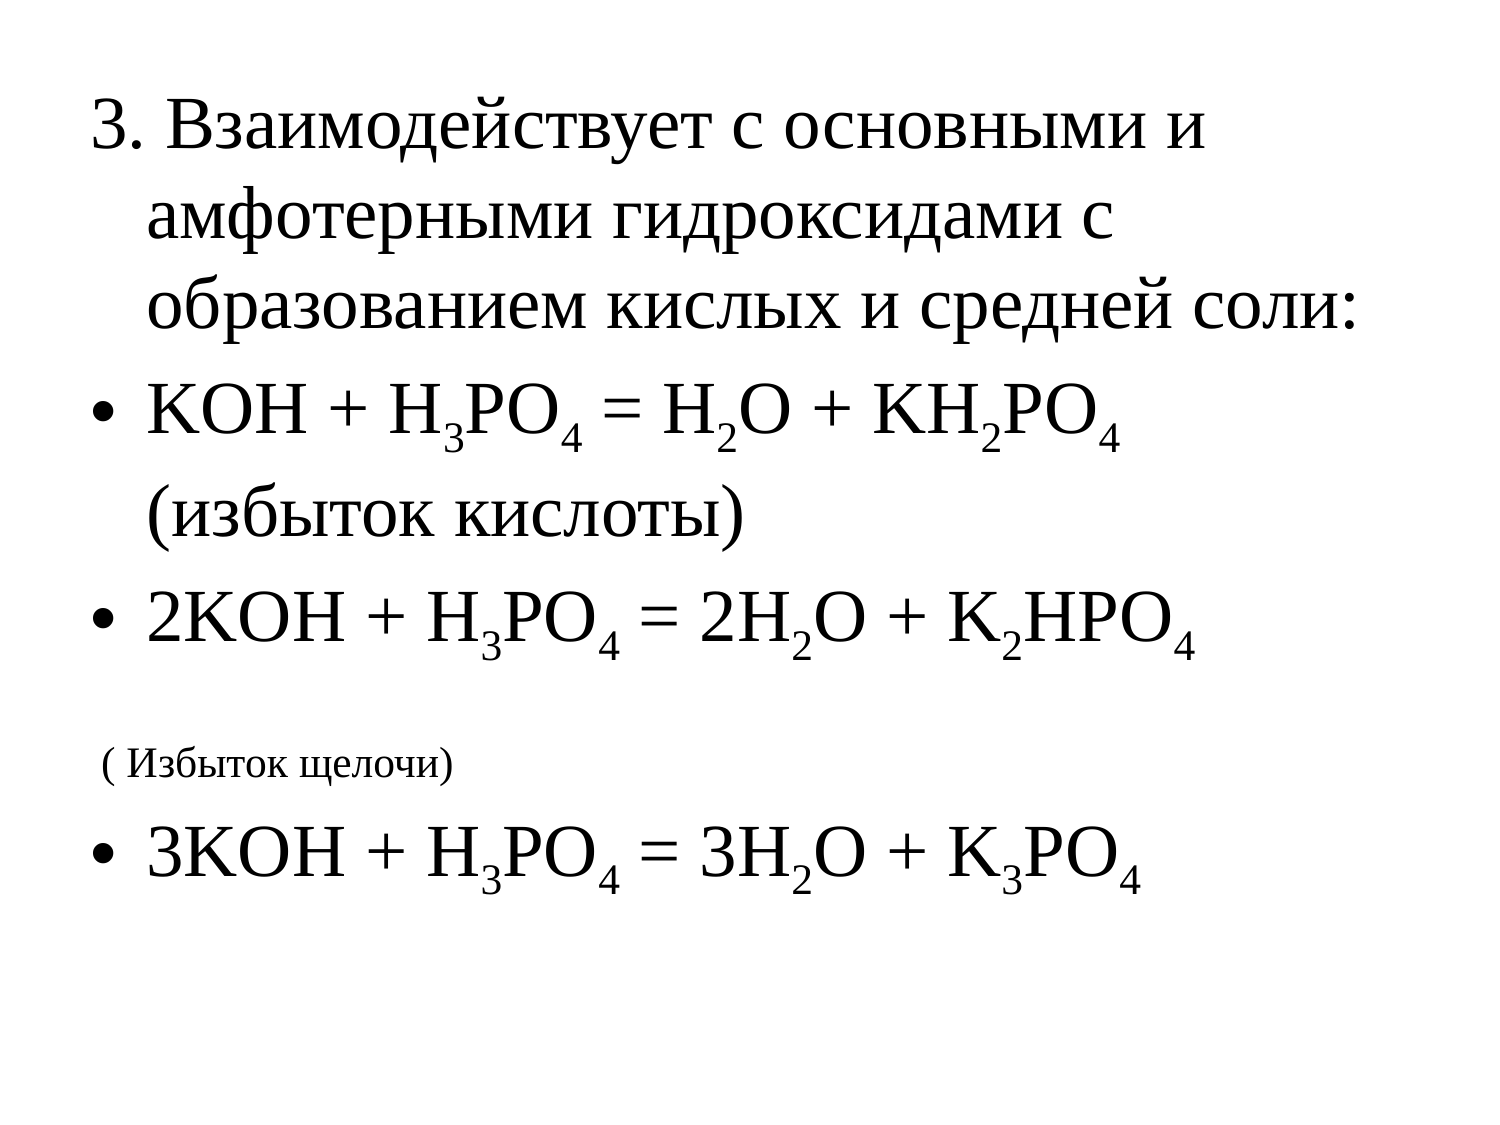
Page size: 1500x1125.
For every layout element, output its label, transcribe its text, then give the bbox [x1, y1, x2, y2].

list 3. Взаимодействует с основными и амфотерными гидроксидами с образованием кислых и средней соли: KOH + H3PO4 = H2O + KH2PO4 (избыток кислоты) 2KOH + H3PO4 = 2H2O + K2HPO4 ( Избыток щелочи) 3KOH + H3PO4 = 3H2O + K3PO4 [75, 66, 1425, 1005]
